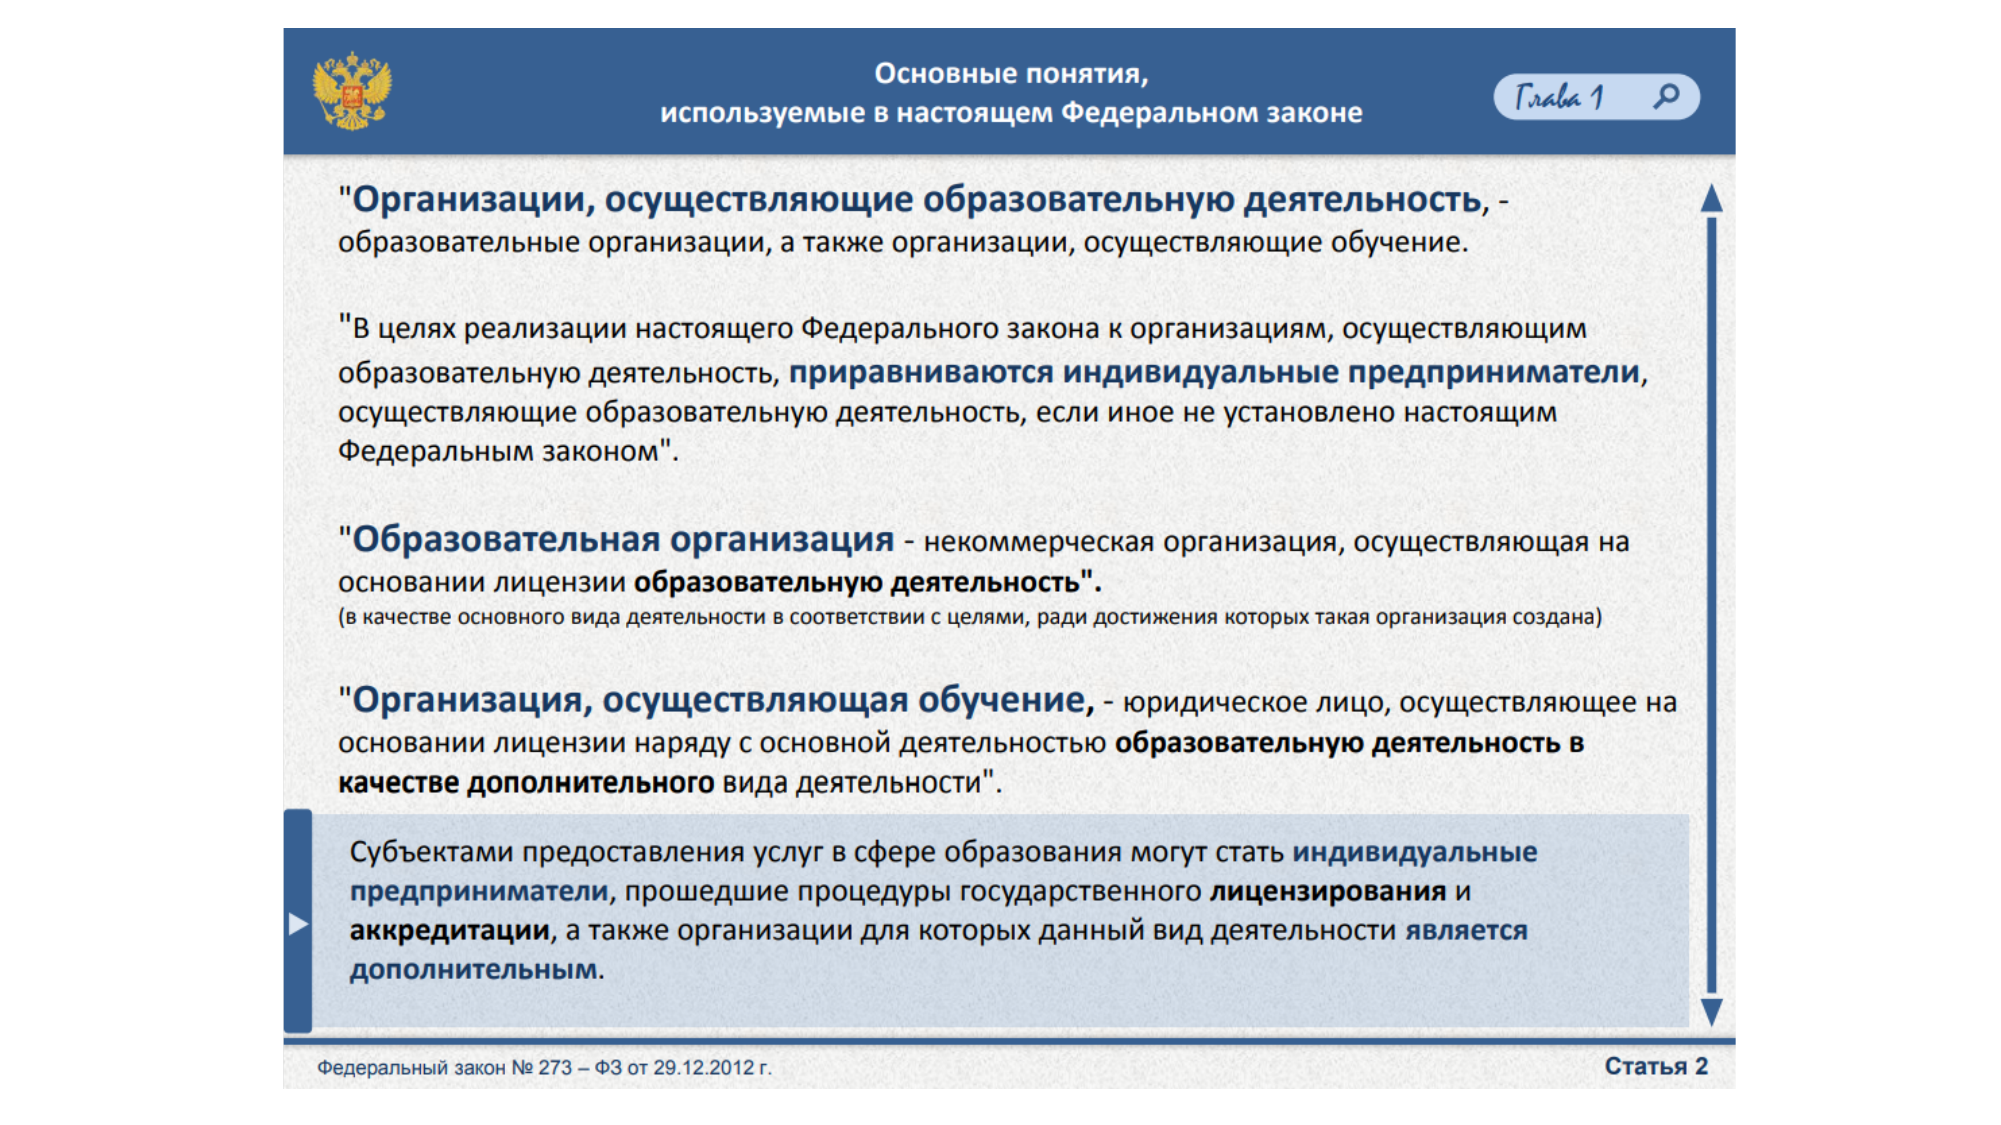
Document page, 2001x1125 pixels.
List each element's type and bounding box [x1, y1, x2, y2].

picture [283, 28, 1736, 1089]
